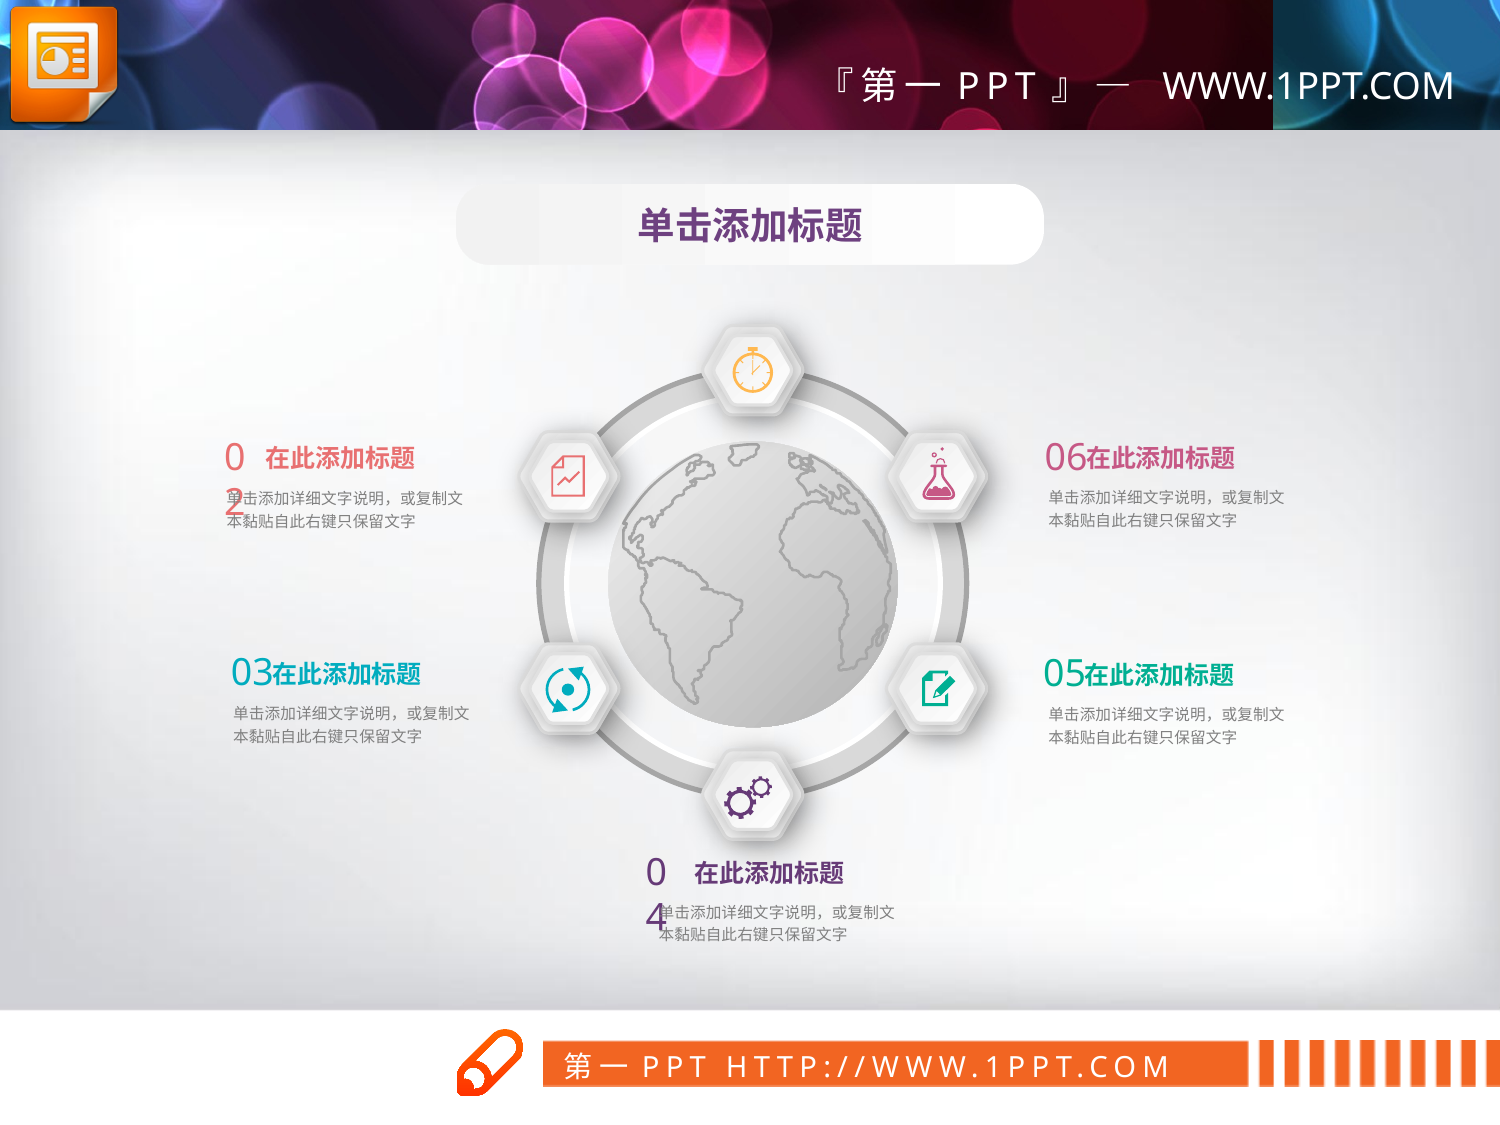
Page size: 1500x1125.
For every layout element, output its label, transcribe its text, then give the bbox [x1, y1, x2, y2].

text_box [215, 640, 496, 754]
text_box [701, 749, 804, 838]
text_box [701, 325, 804, 416]
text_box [538, 369, 969, 798]
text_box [885, 431, 988, 522]
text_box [518, 431, 620, 522]
picture [0, 0, 1500, 1012]
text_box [885, 643, 988, 734]
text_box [209, 425, 489, 540]
picture [543, 1040, 1500, 1087]
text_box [518, 643, 620, 734]
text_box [1028, 641, 1311, 755]
text_box 单击添加标题 [456, 183, 1044, 265]
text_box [630, 839, 921, 953]
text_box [1029, 425, 1311, 539]
